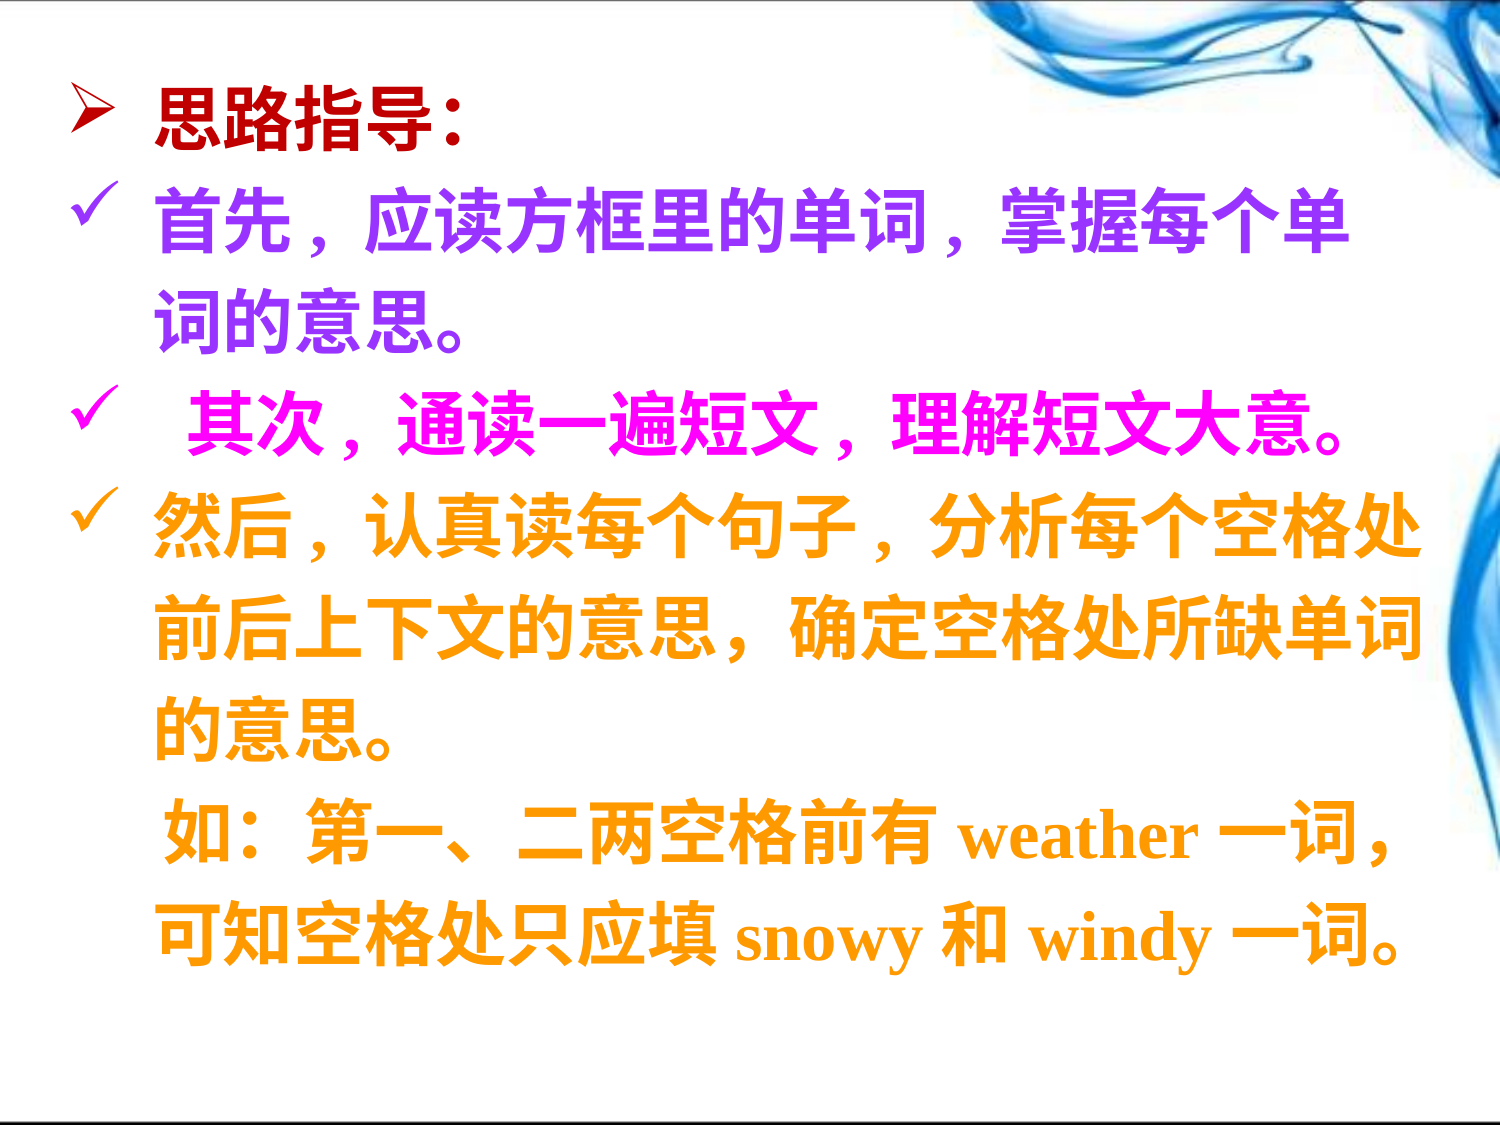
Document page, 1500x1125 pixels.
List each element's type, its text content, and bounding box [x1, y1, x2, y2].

picture [0, 0, 1500, 1125]
list 思路指导： 首先, 应读方框里的单词, 掌握每个单 词的意思。 其次, 通读一遍短文, 理解短文大意。 然后, 认真读每个句子, 分析每个空格处前后上下文的意思，确定空格处所缺单词的意思。 如：第一、二两空格前有weather一词，可知空格处只应填snowy和windy一词。 [50, 50, 1450, 1000]
